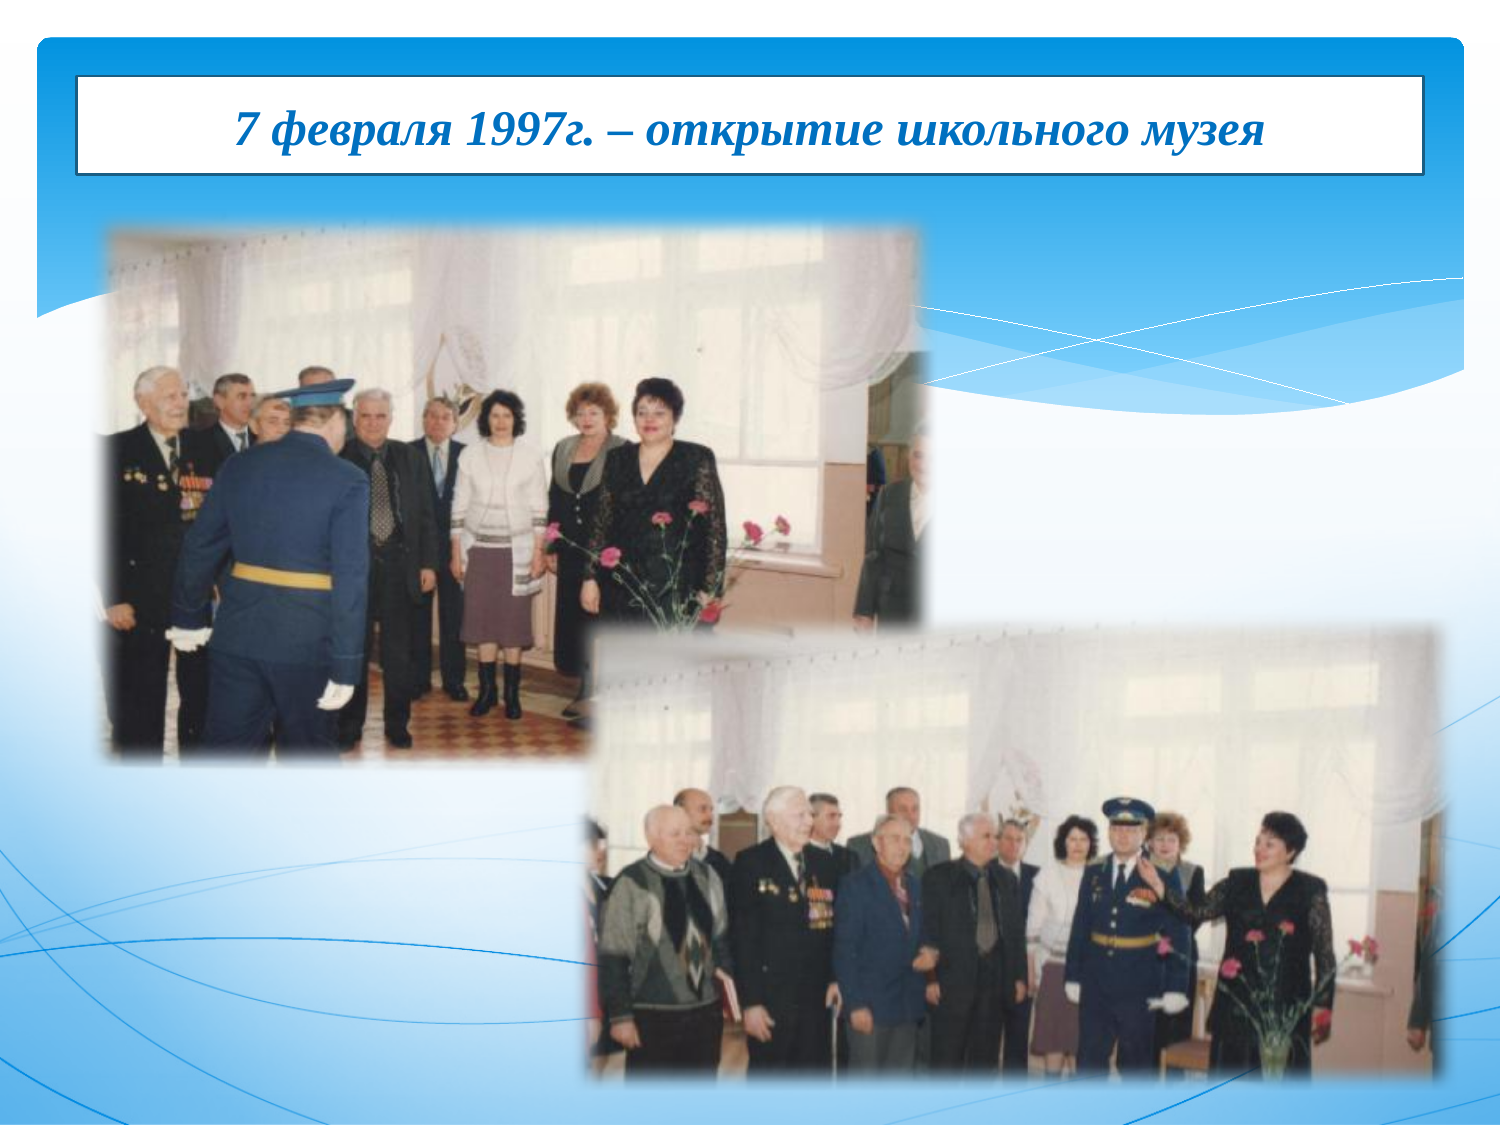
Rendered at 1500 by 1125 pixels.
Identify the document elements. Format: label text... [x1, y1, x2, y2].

text_box 7 февраля 1997г. – открытие школьного музея [75, 75, 1425, 176]
picture [572, 609, 1458, 1094]
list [88, 207, 938, 775]
